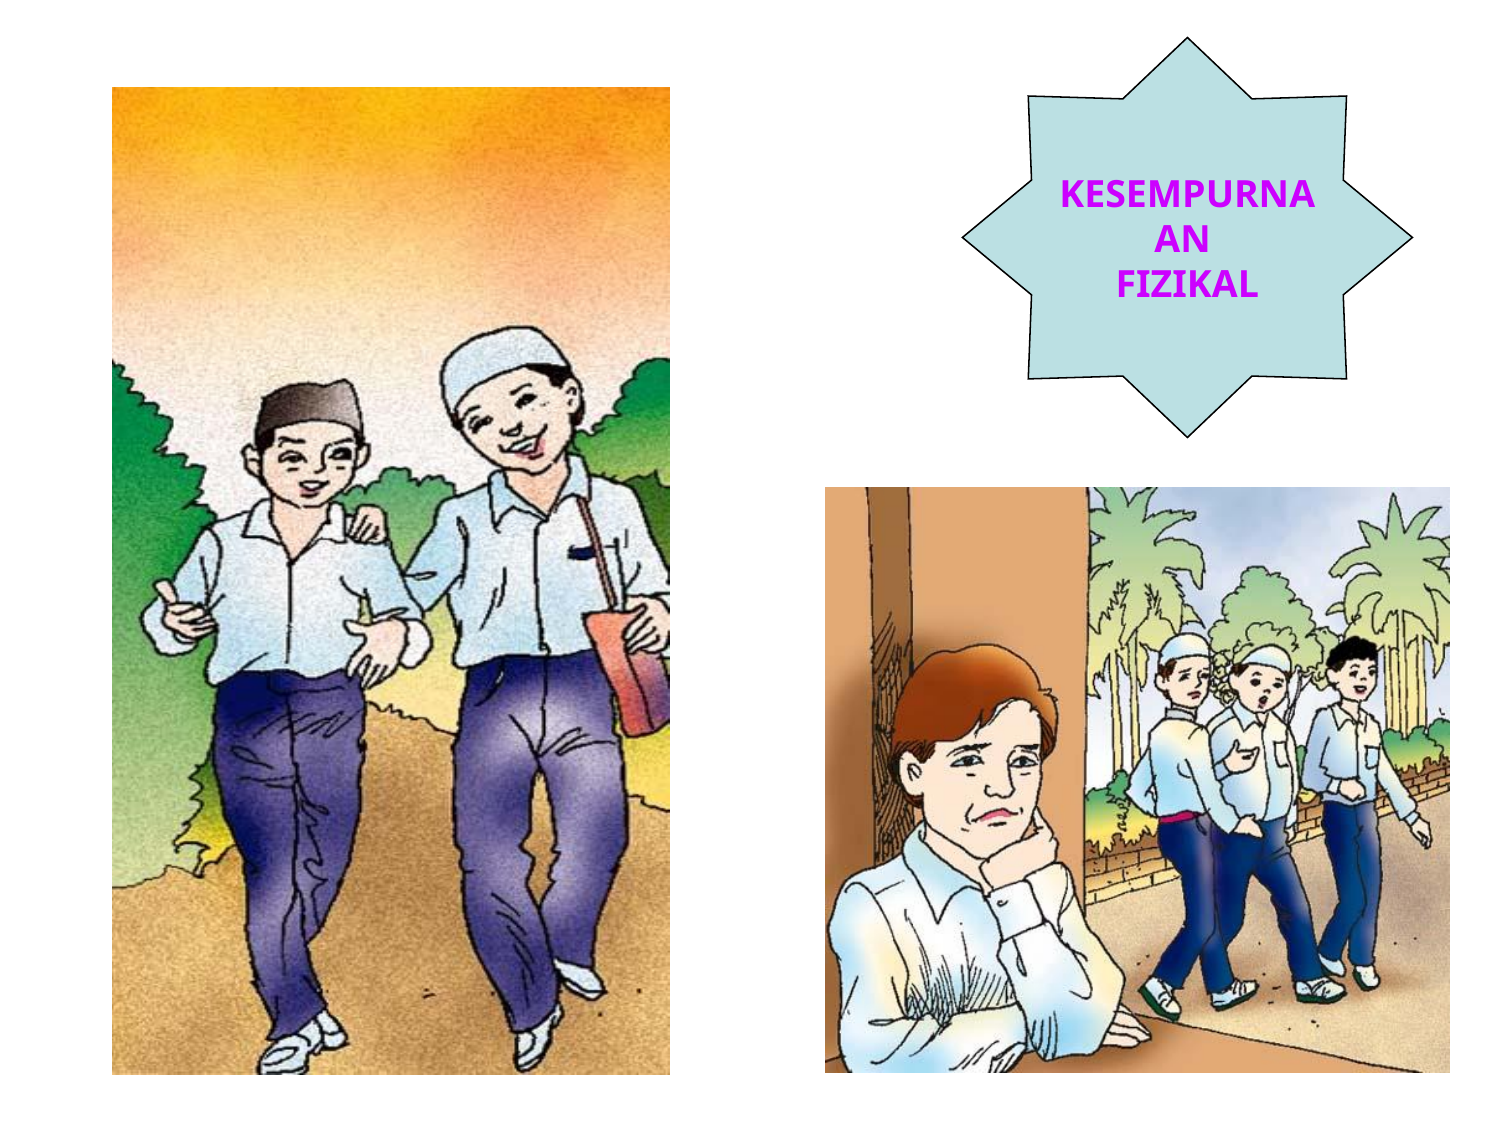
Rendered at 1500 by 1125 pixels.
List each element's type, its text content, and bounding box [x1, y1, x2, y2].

picture [824, 487, 1451, 1074]
picture [112, 87, 670, 1076]
text_box KESEMPURNAAN FIZIKAL [962, 37, 1413, 438]
